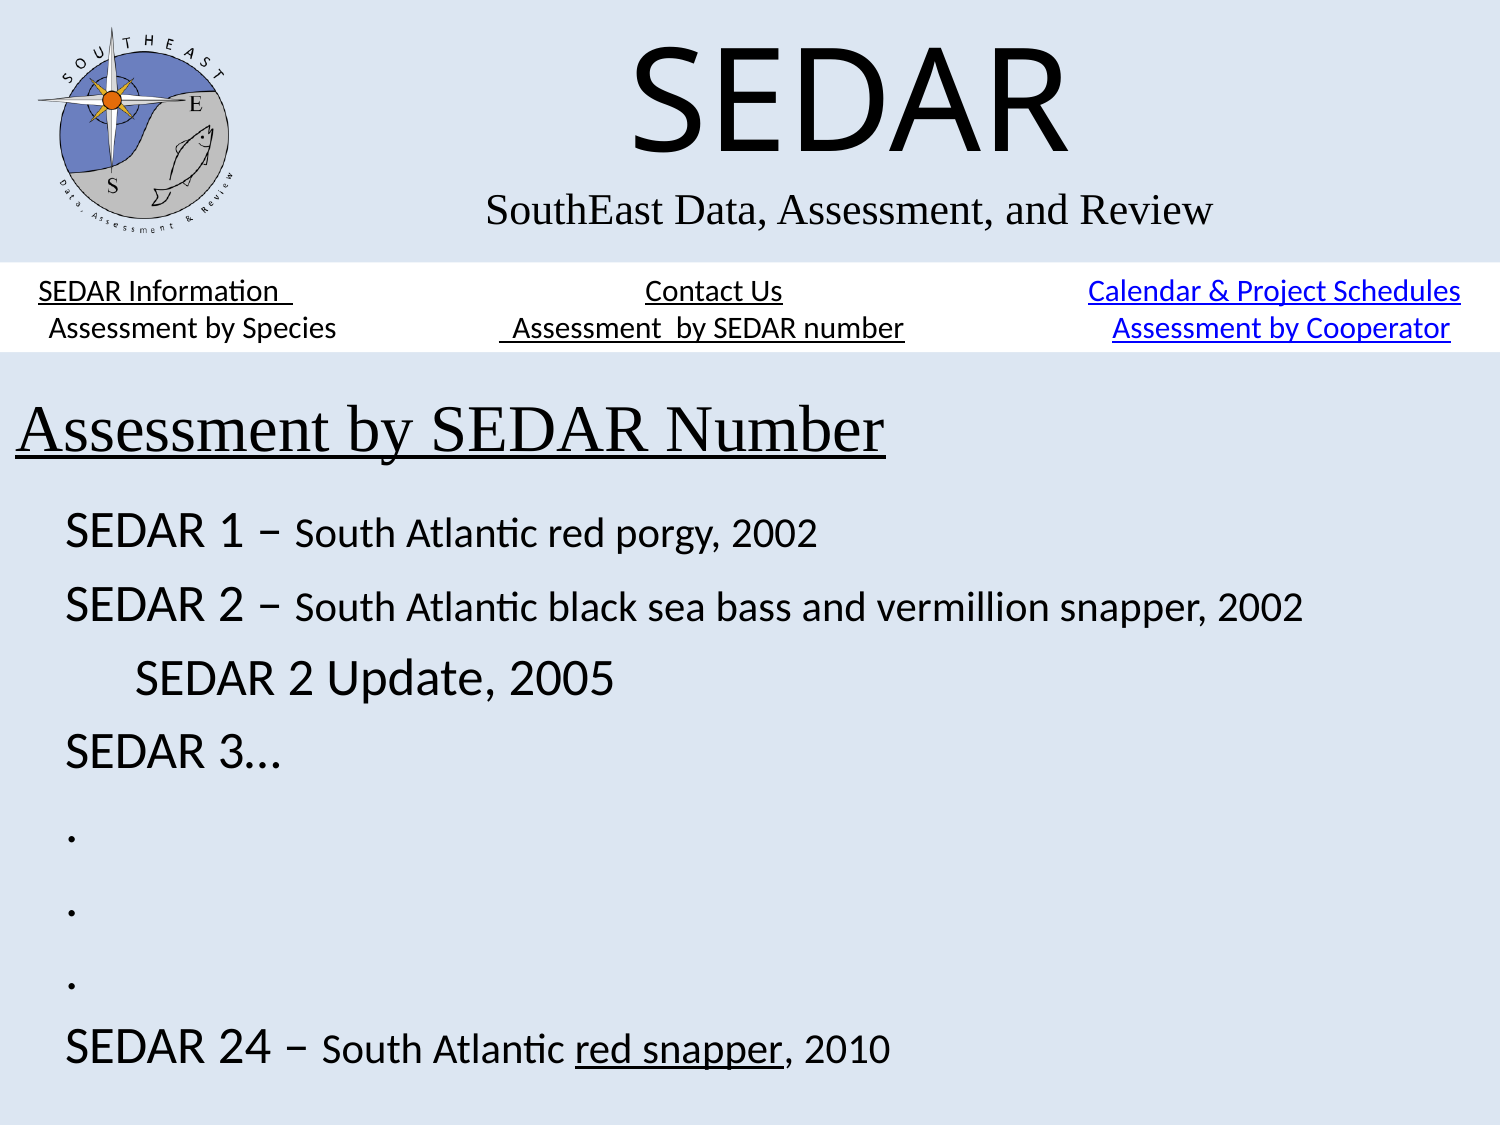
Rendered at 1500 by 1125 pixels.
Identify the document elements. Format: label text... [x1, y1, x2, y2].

picture [37, 24, 238, 238]
text_box SEDAR Information Contact Us Calendar & Project Schedules Assessment by Species Assessment by SEDAR number Assessment by Cooperator [0, 262, 1500, 353]
title Assessment by SEDAR Number [0, 375, 1350, 475]
list SEDAR 1 – South Atlantic red porgy, 2002 SEDAR 2 – South Atlantic black sea bass and vermillion snapper, 2002 SEDAR 2 Update, 2005 SEDAR 3… . . . SEDAR 24 – South Atlantic red snapper, 2010 [50, 487, 1425, 1088]
text_box SEDAR SouthEast Data, Assessment, and Review [350, 0, 1350, 242]
